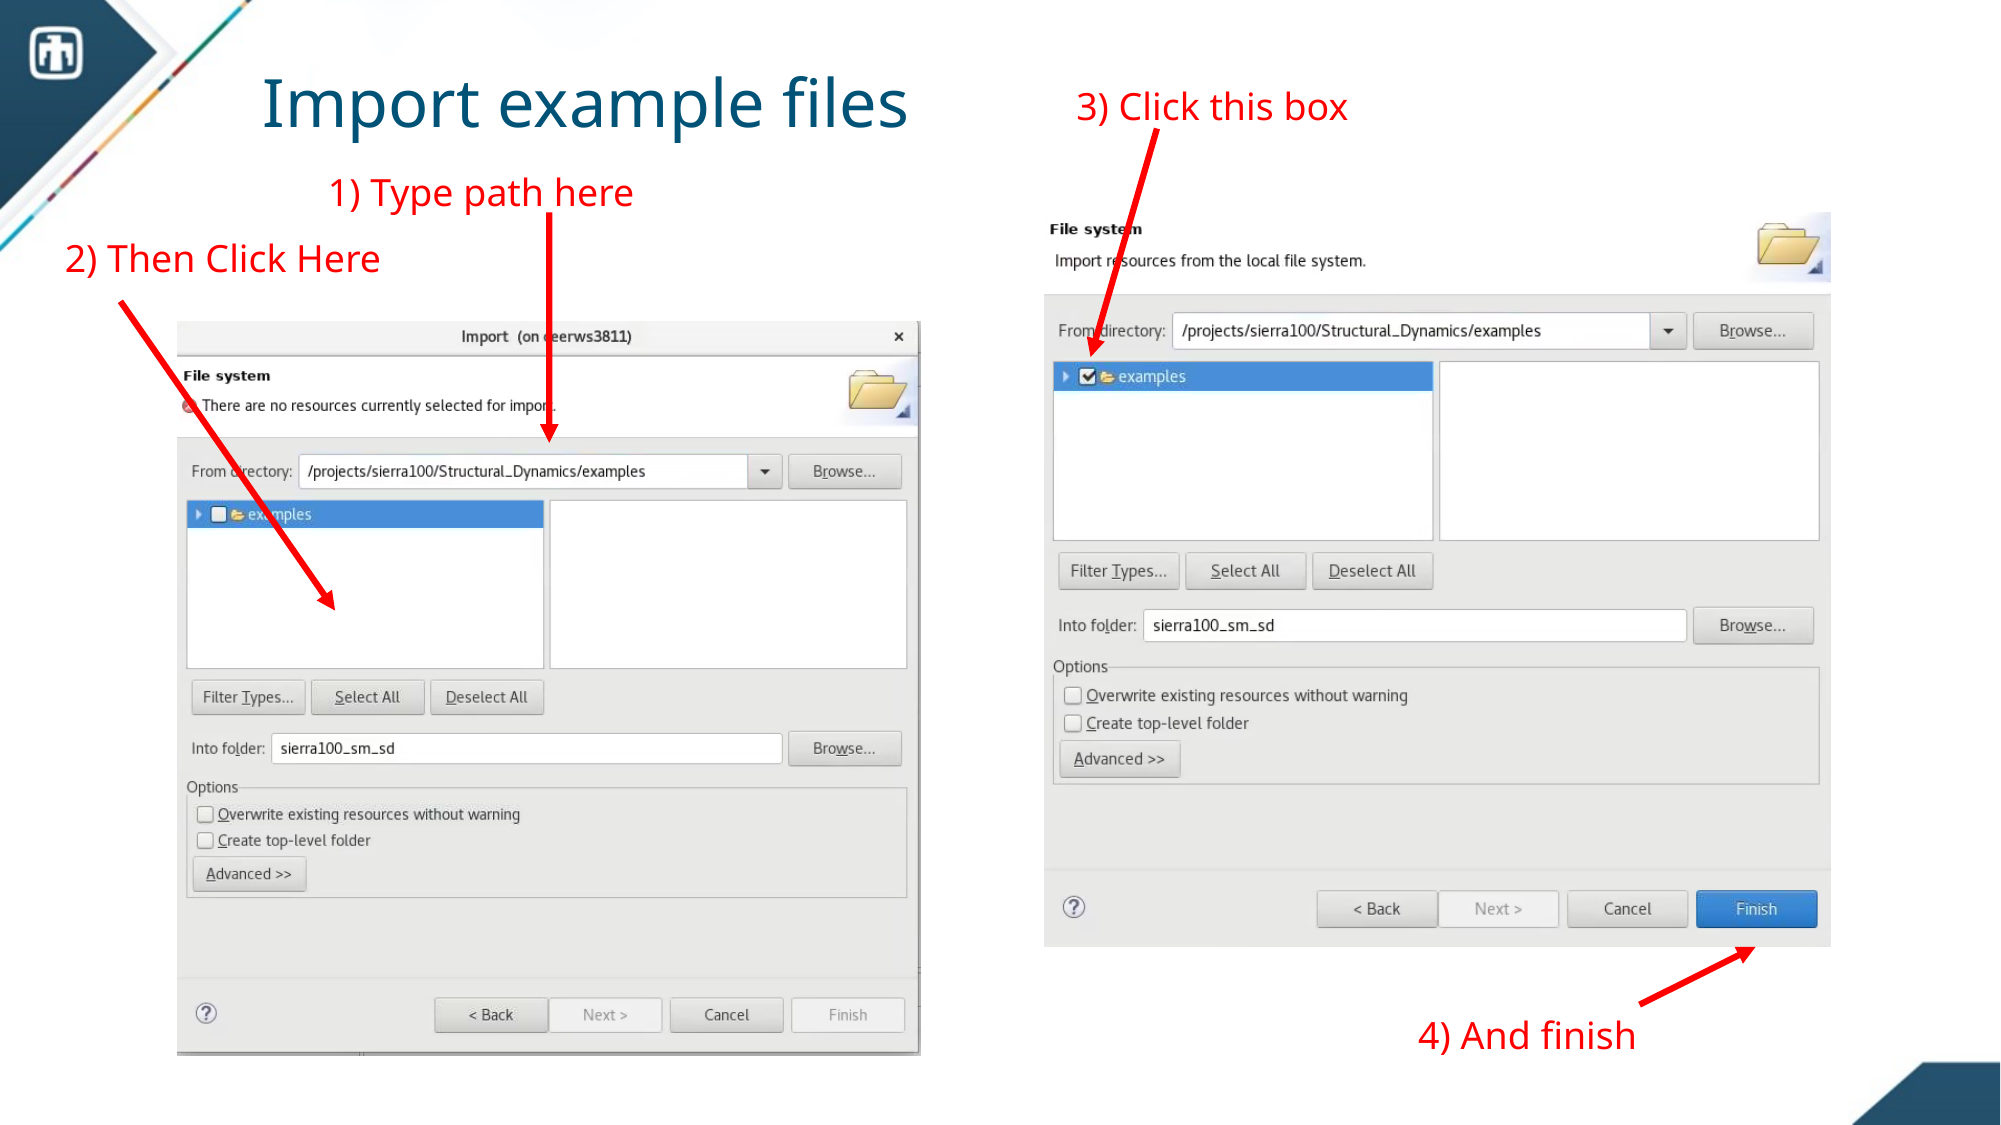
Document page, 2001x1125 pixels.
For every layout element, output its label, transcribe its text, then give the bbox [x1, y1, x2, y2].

text_box 4) And finish [1403, 1004, 1640, 1107]
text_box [120, 301, 335, 611]
title Import example files [262, 42, 1919, 170]
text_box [1639, 946, 1756, 1005]
text_box 1) Type path here [312, 161, 550, 264]
picture [0, 0, 2001, 1125]
text_box 2) Then Click Here [49, 227, 286, 330]
text_box 3) Click this box [1061, 75, 1298, 178]
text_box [1090, 128, 1157, 357]
